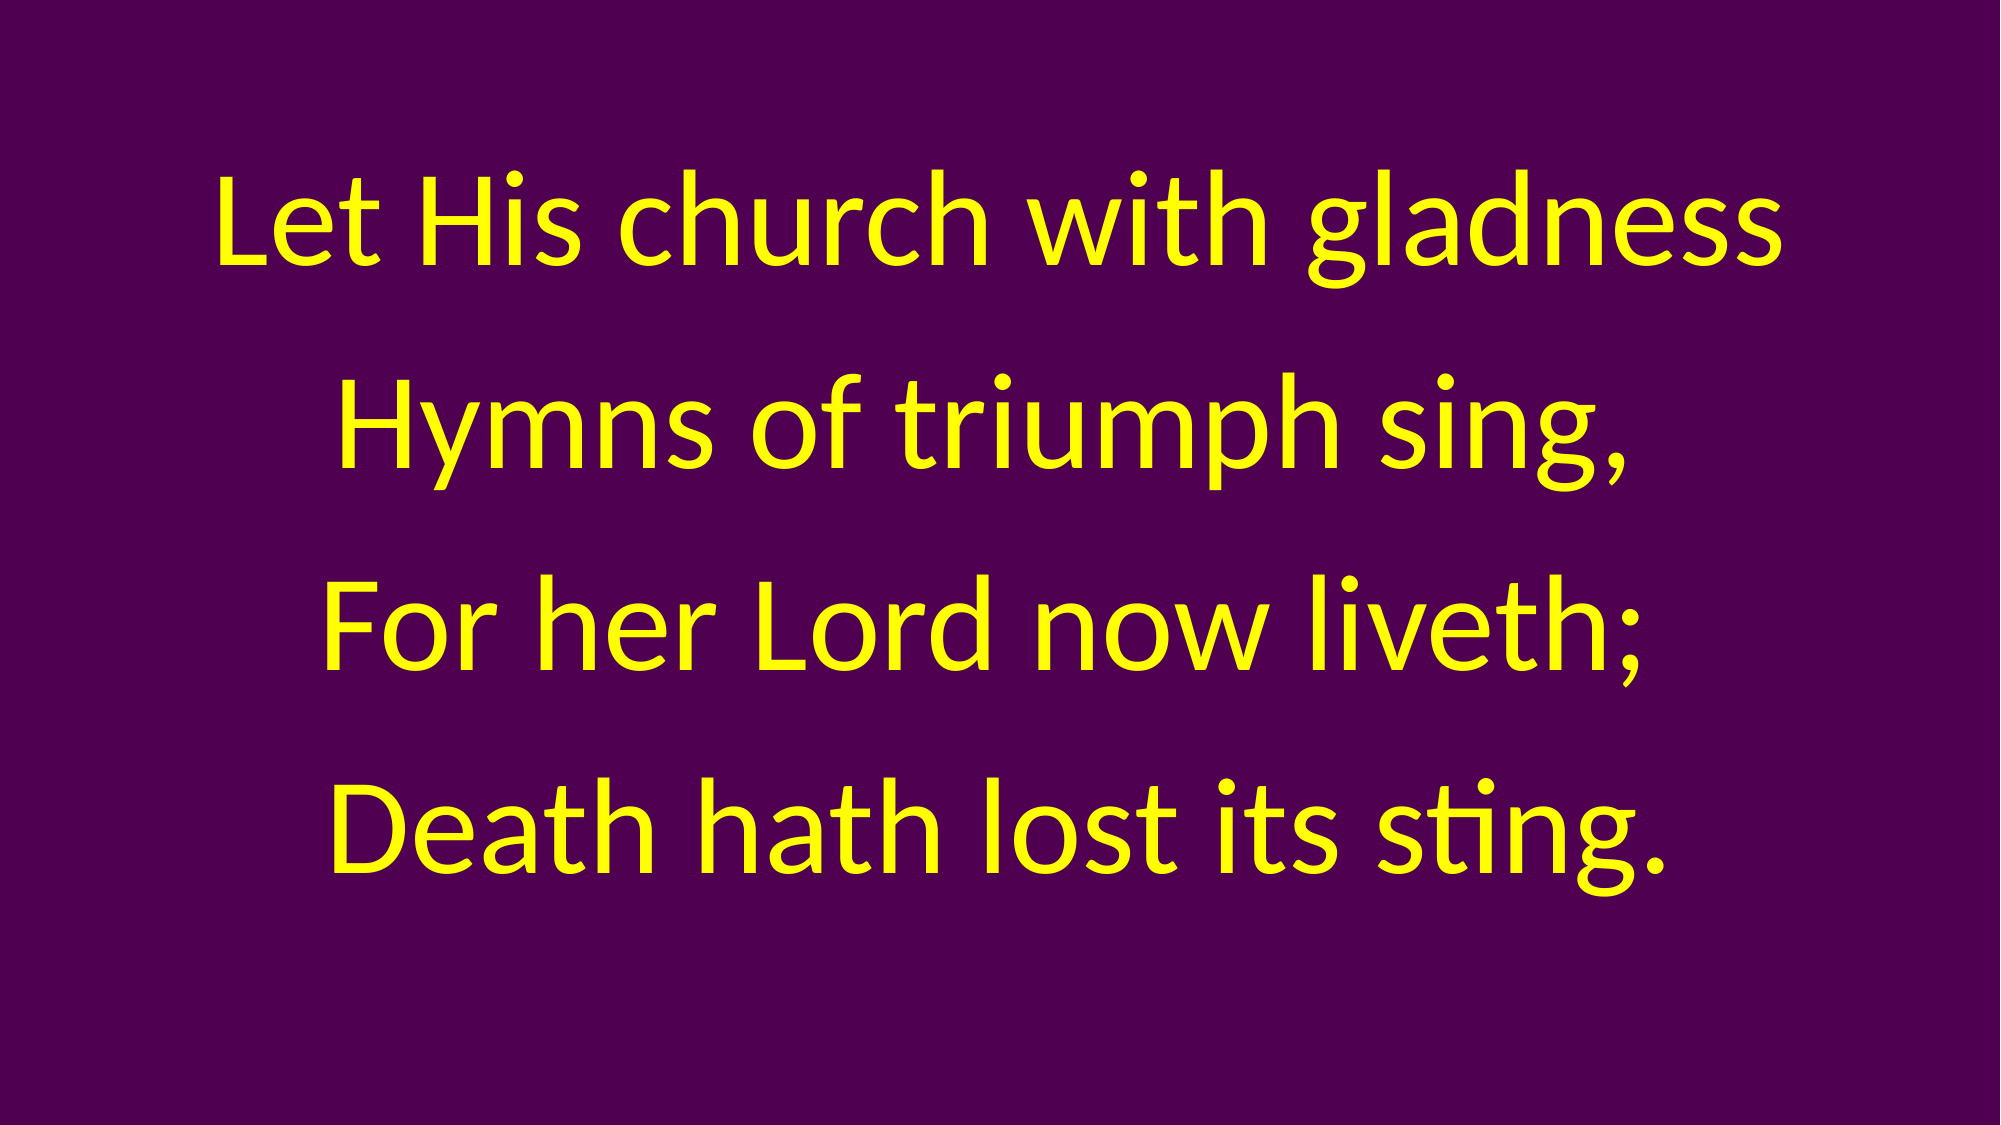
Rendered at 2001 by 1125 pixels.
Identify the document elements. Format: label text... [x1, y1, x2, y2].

text_box Let His church with gladness Hymns of triumph sing, For her Lord now liveth; Death hath lost its sting. [0, 121, 2000, 908]
